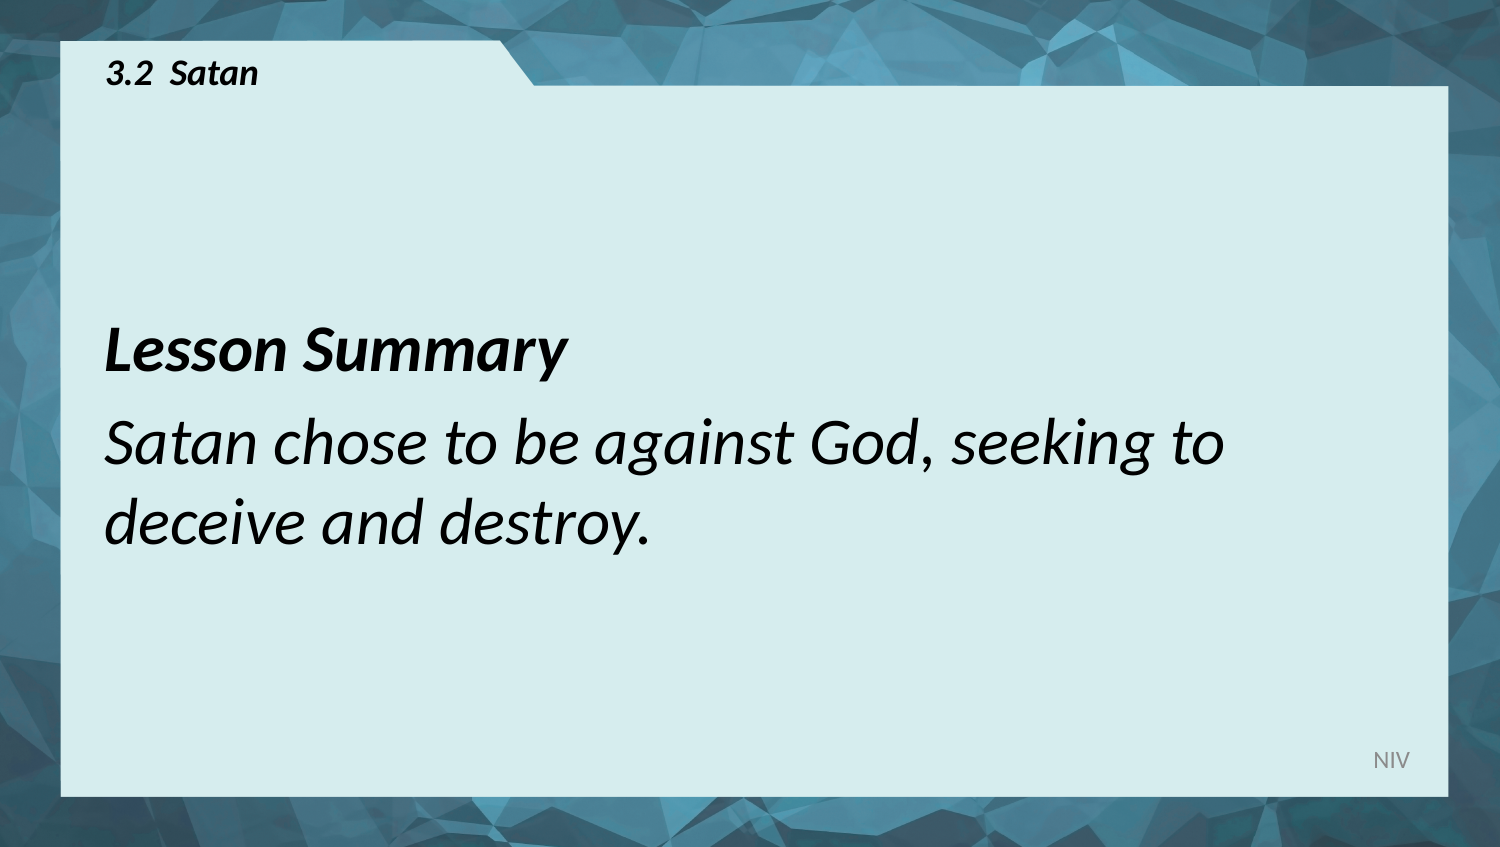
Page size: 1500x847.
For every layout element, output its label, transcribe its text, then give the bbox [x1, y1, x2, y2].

footer NIV [950, 736, 1425, 782]
title 3.2 Satan [89, 33, 1420, 108]
picture [0, 0, 1500, 847]
list Lesson Summary Satan chose to be against God, seeking to deceive and destroy. [89, 141, 1403, 722]
